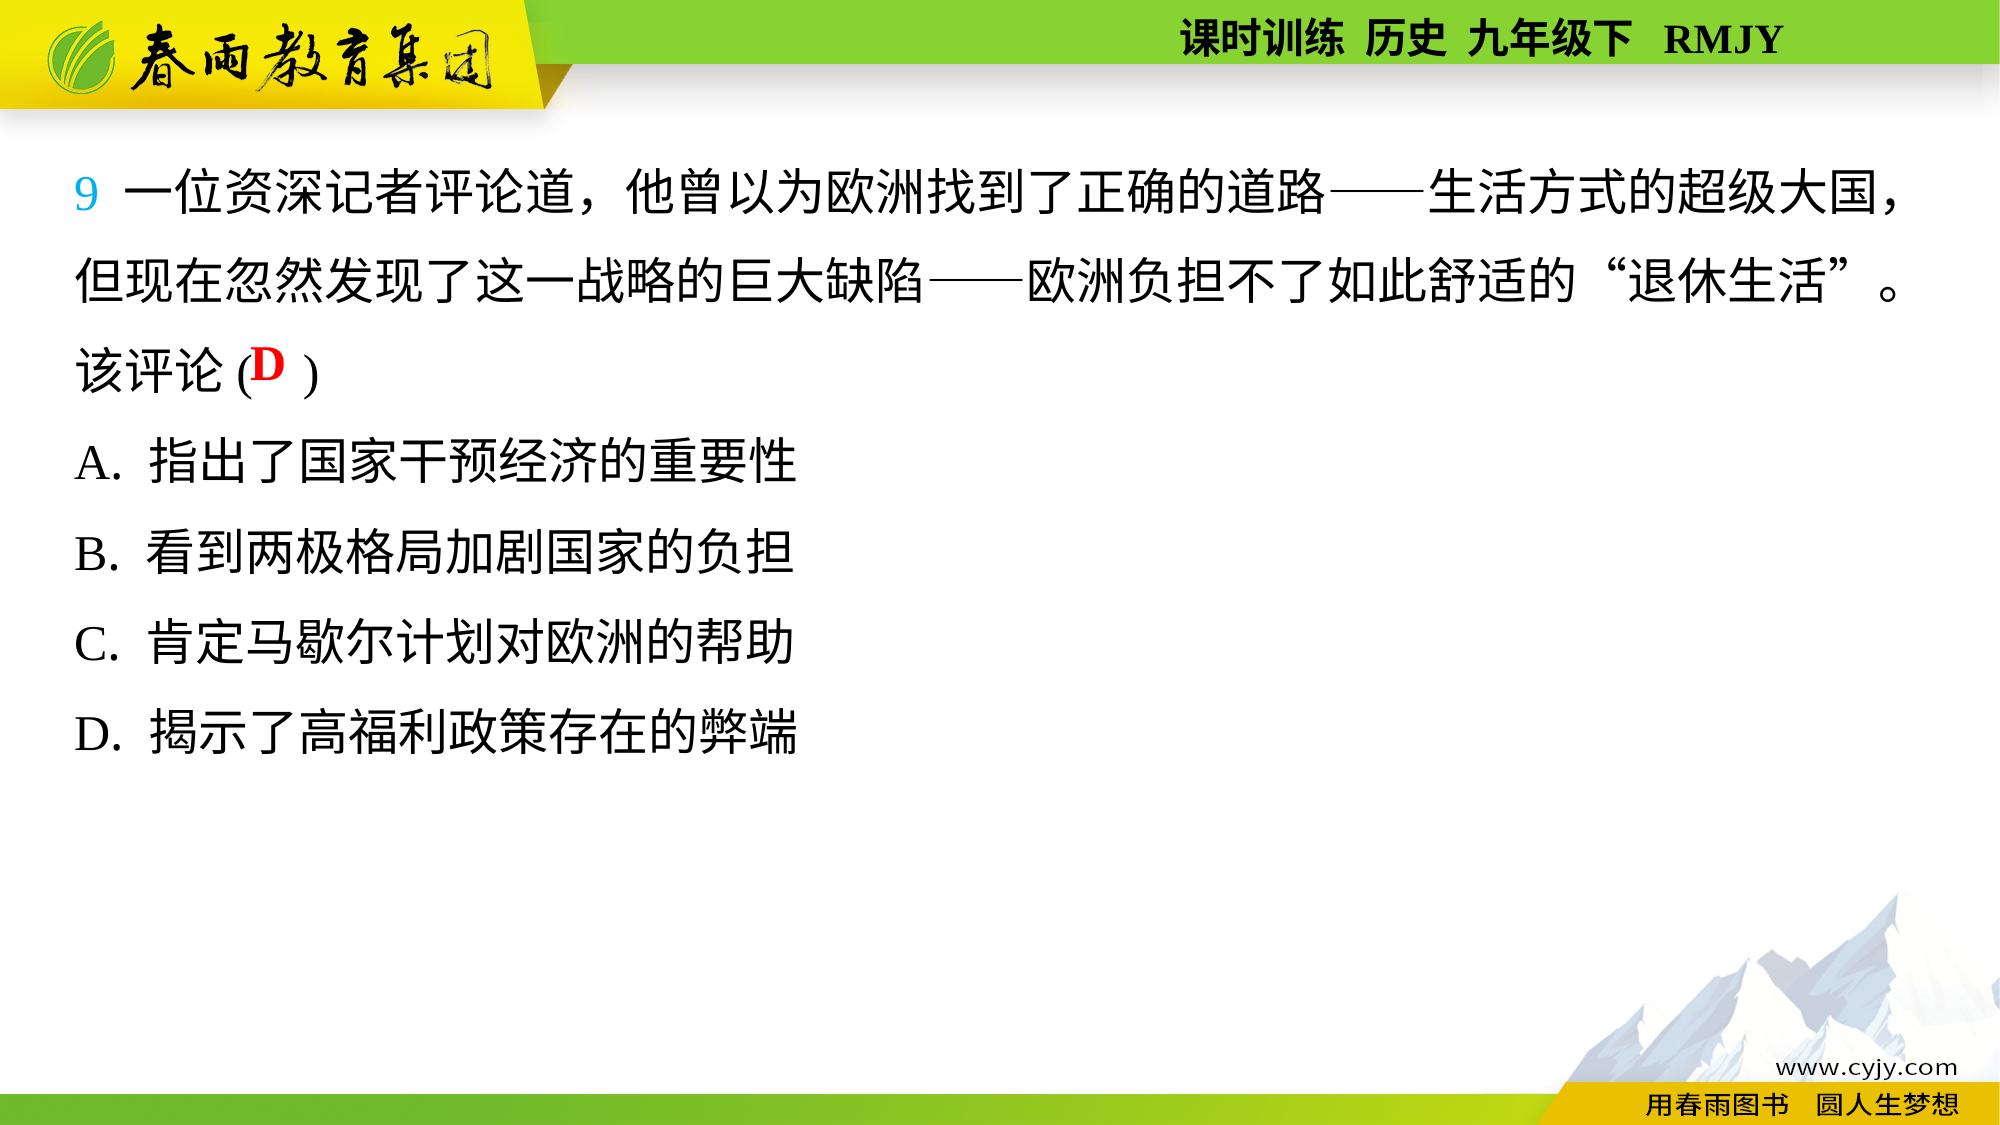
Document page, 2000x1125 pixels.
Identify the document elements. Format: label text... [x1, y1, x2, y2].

list 9 一位资深记者评论道，他曾以为欧洲找到了正确的道路——生活方式的超级大国，但现在忽然发现了这一战略的巨大缺陷——欧洲负担不了如此舒适的“退休生活”。该评论( ) A. 指出了国家干预经济的重要性 B. 看到两极格局加剧国家的负担 C. 肯定马歇尔计划对欧洲的帮助 D. 揭示了高福利政策存在的弊端 [59, 122, 1944, 774]
picture [0, 0, 2000, 1125]
text_box D [235, 323, 302, 399]
